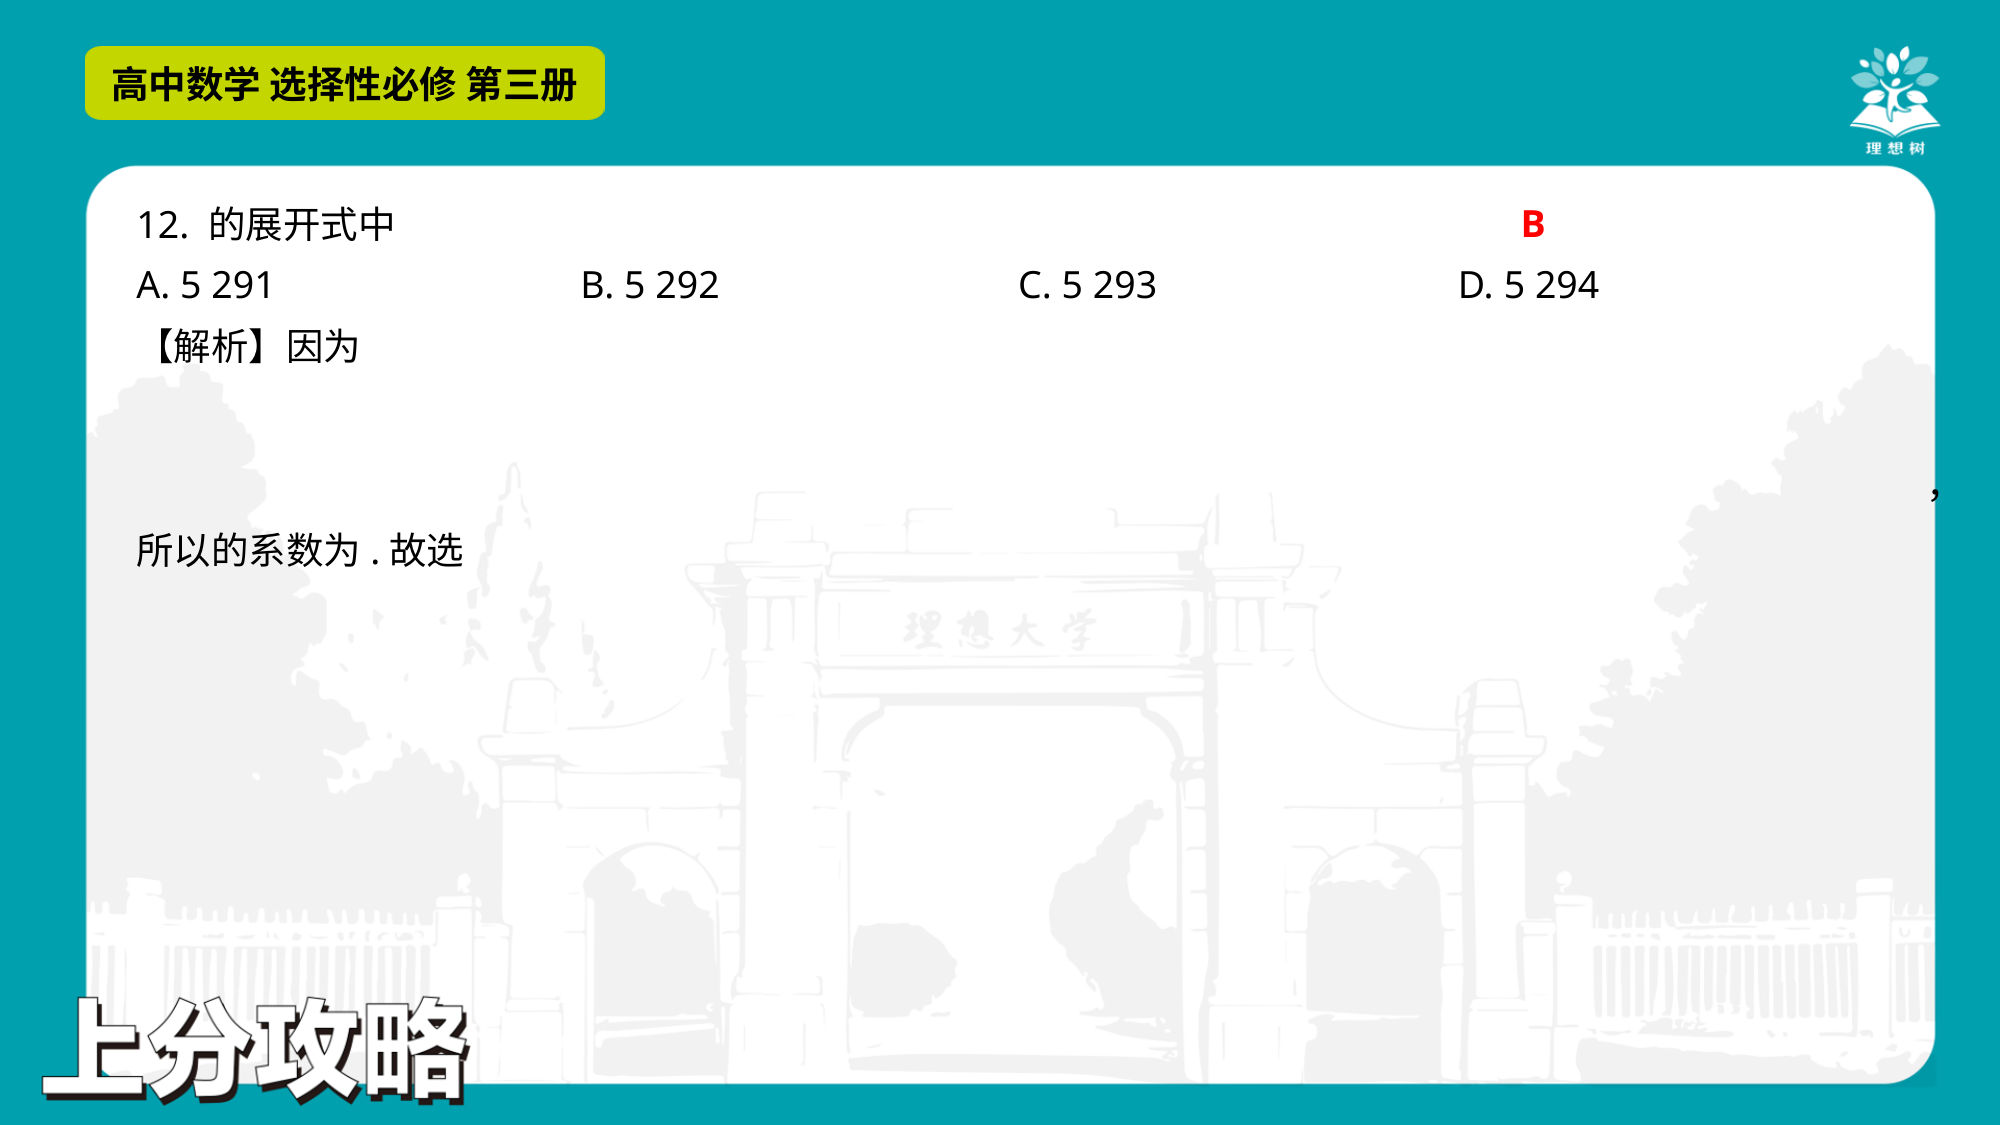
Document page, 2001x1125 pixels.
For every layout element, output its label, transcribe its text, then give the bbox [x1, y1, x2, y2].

text_box B [1506, 176, 1561, 238]
picture [0, 0, 2000, 1125]
text_box A. 5 291 B. 5 292 C. 5 293 D. 5 294 [136, 239, 1865, 299]
